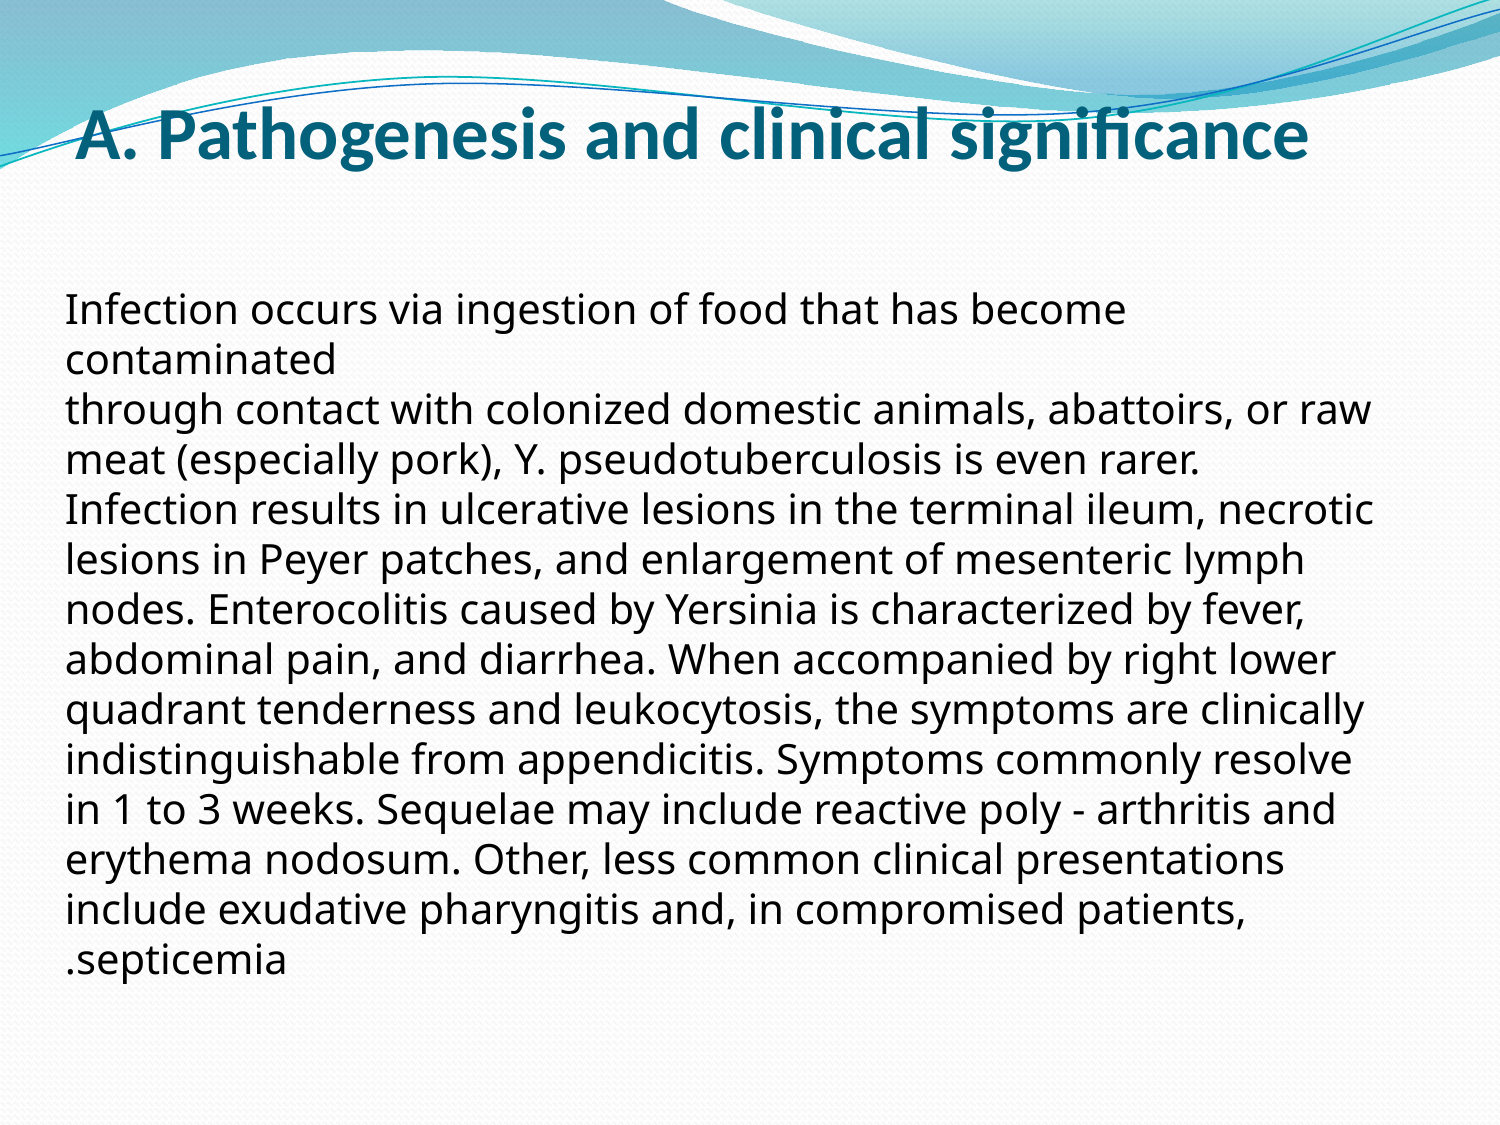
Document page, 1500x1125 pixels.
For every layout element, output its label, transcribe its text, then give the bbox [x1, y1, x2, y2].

title A. Pathogenesis and clinical significance [75, 45, 1425, 175]
list Infection occurs via ingestion of food that has become contaminated through contact with colonized domestic animals, abattoirs, or raw meat (especially pork), Y. pseudotuberculosis is even rarer. Infection results in ulcerative lesions in the terminal ileum, necrotic lesions in Peyer patches, and enlargement of mesenteric lymph nodes. Enterocolitis caused by Yersinia is characterized by fever, abdominal pain, and diarrhea. When accompanied by right lower quadrant tenderness and leukocytosis, the symptoms are clinically indistinguishable from appendicitis. Symptoms commonly resolve in 1 to 3 weeks. Sequelae may include reactive poly - arthritis and erythema nodosum. Other, less common clinical presentations include exudative pharyngitis and, in compromised patients, septicemia. [50, 275, 1400, 913]
